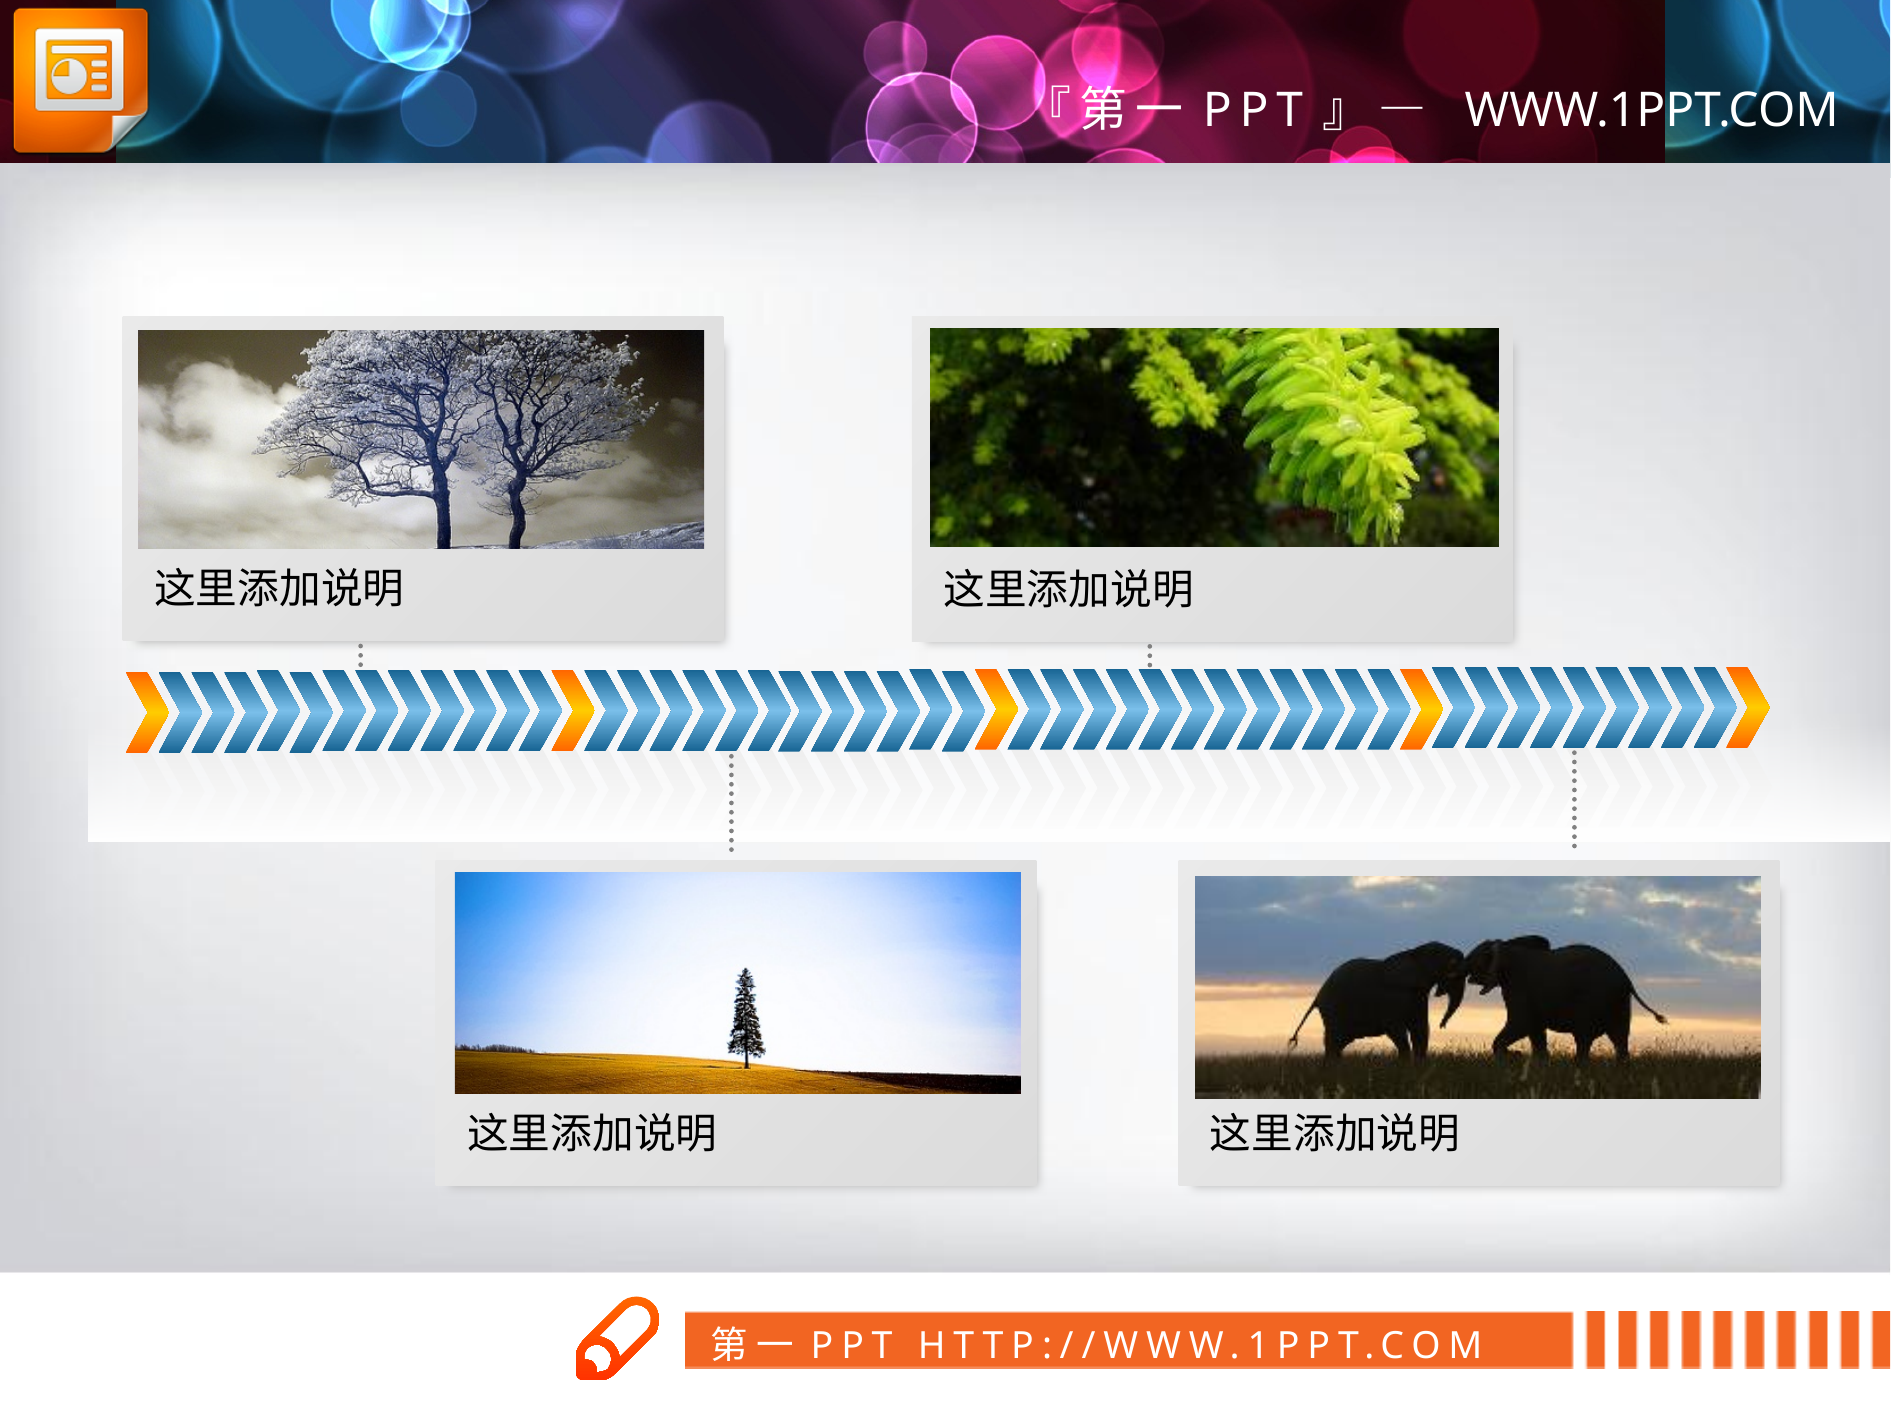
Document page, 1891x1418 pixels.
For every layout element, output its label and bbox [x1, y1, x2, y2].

text_box [911, 316, 1525, 654]
picture [0, 0, 1891, 1275]
picture [685, 1311, 1891, 1369]
text_box [435, 860, 1049, 1197]
text_box [122, 316, 736, 653]
text_box [88, 723, 1891, 842]
text_box [125, 666, 1770, 754]
text_box [1178, 860, 1792, 1197]
